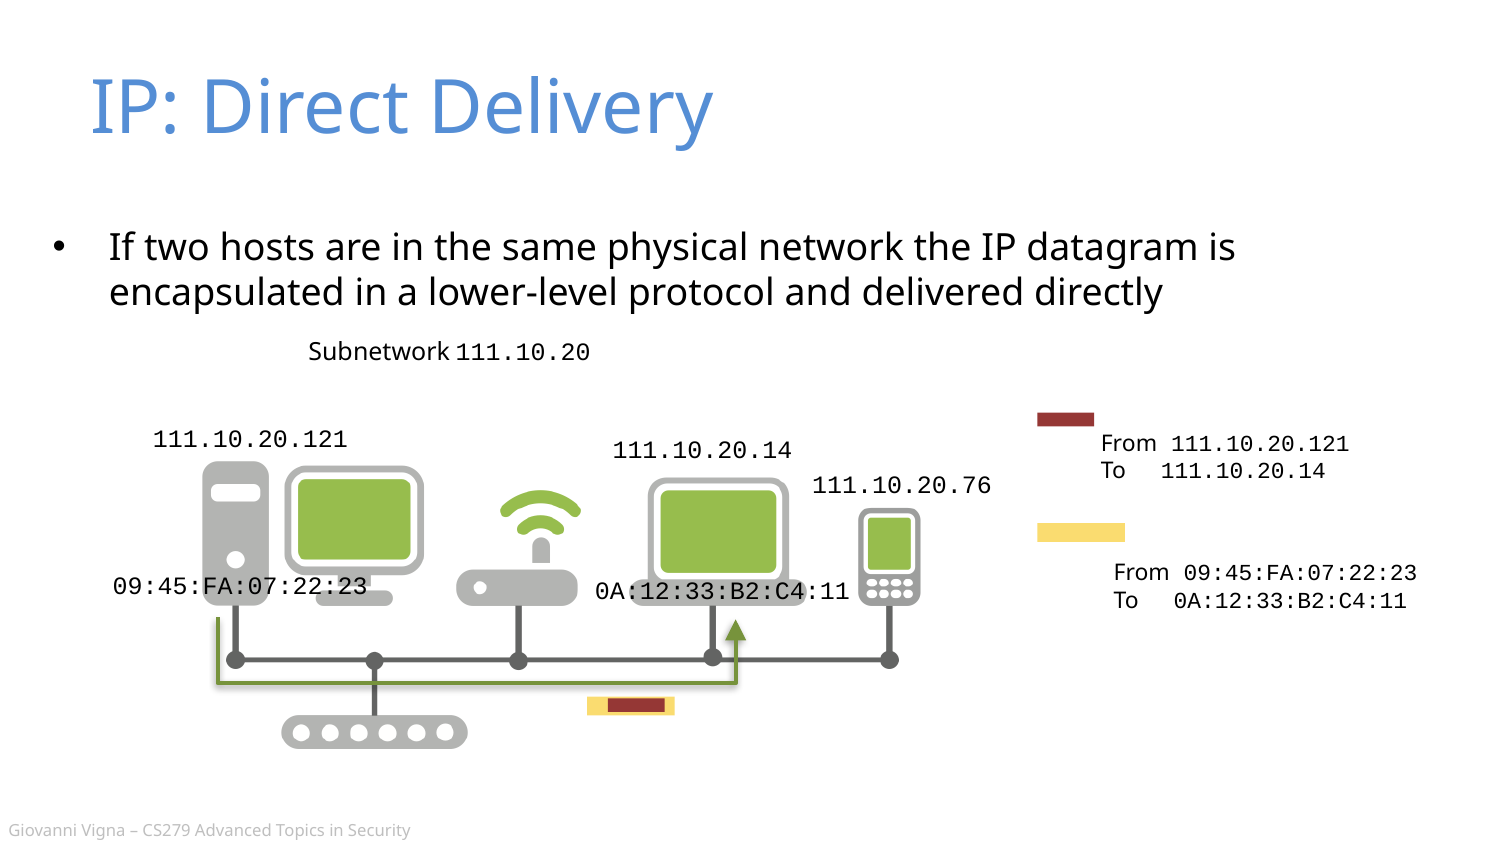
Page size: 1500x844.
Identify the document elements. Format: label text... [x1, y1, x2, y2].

text_box From 111.10.20.121 To 111.10.20.14 [1087, 421, 1364, 491]
text_box Subnetwork 111.10.20 [294, 328, 610, 372]
text_box From 09:45:FA:07:22:23 To 0A:12:33:B2:C4:11 [1100, 551, 1432, 620]
text_box 09:45:FA:07:22:23 [97, 562, 169, 608]
title IP: Direct Delivery [75, 33, 1425, 175]
text_box [1037, 523, 1125, 542]
text_box 111.10.20.121 [139, 415, 169, 459]
text_box [1037, 412, 1095, 427]
picture [174, 405, 956, 764]
text_box 111.10.20.76 [960, 462, 1006, 506]
list If two hosts are in the same physical network the IP datagram is encapsulated in a lower-level protocol and delivered directly [37, 215, 1463, 396]
